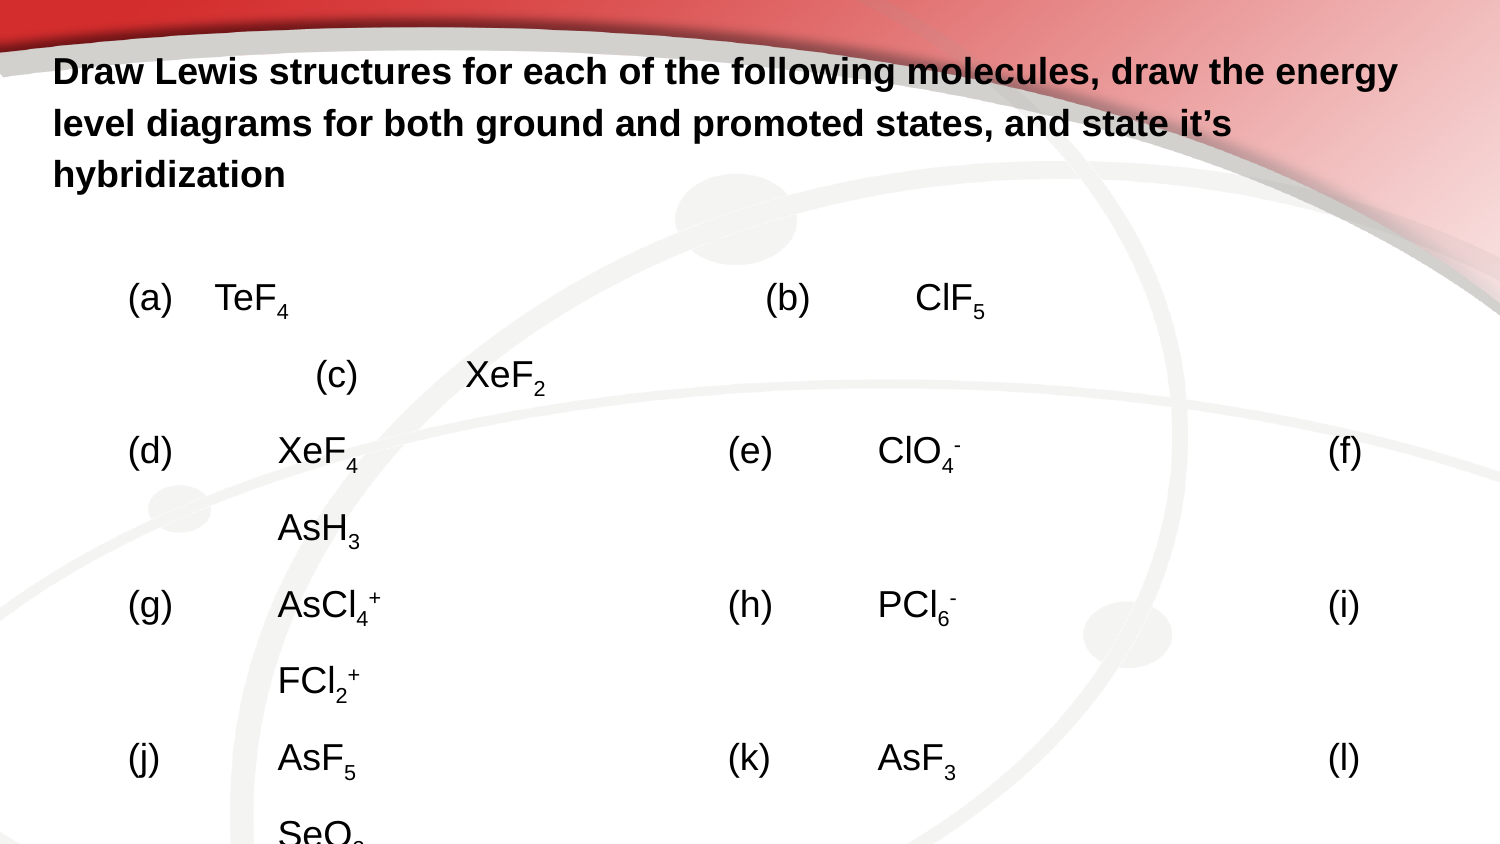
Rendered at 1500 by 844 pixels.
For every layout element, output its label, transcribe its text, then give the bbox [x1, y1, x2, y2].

picture [0, 0, 1500, 844]
text_box Draw Lewis structures for each of the following molecules, draw the energy level diagrams for both ground and promoted states, and state it’s hybridization (a) TeF4 (b) ClF5 (c) XeF2 (d) XeF4 (e) ClO4- (f) AsH3 (g) AsCl4+ (h) PCl6- (i) FCl2+ (j) AsF5 (k) AsF3 (l) SeO2 (m) IO4- (n) ICl4- (o) TeF6 (p) ICl2- (q) SbH3 (r) PCl4+ (s) ClO3- (t) SiO44- (u) SO3 (v) OF2 (w) SbCl6- (x) BrCl3 (y) XeF4 [0, 25, 1477, 844]
